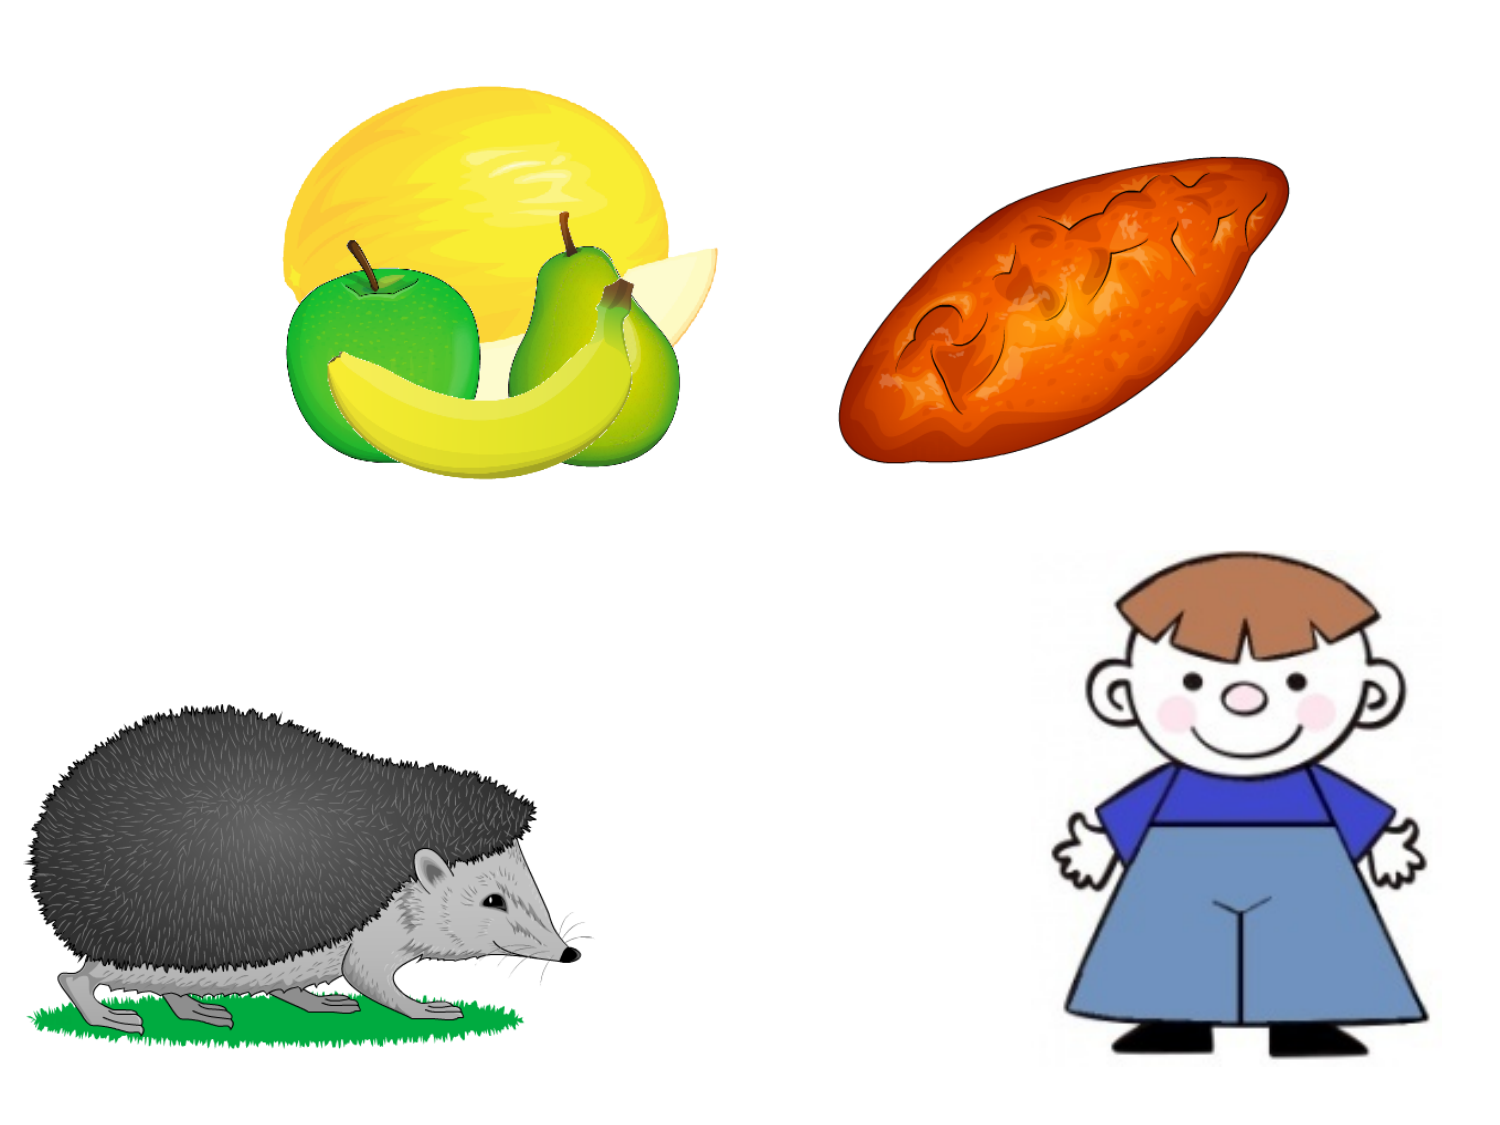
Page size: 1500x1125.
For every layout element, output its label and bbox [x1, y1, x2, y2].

picture [820, 140, 1307, 486]
picture [269, 81, 727, 487]
picture [0, 691, 604, 1058]
picture [1031, 550, 1442, 1067]
